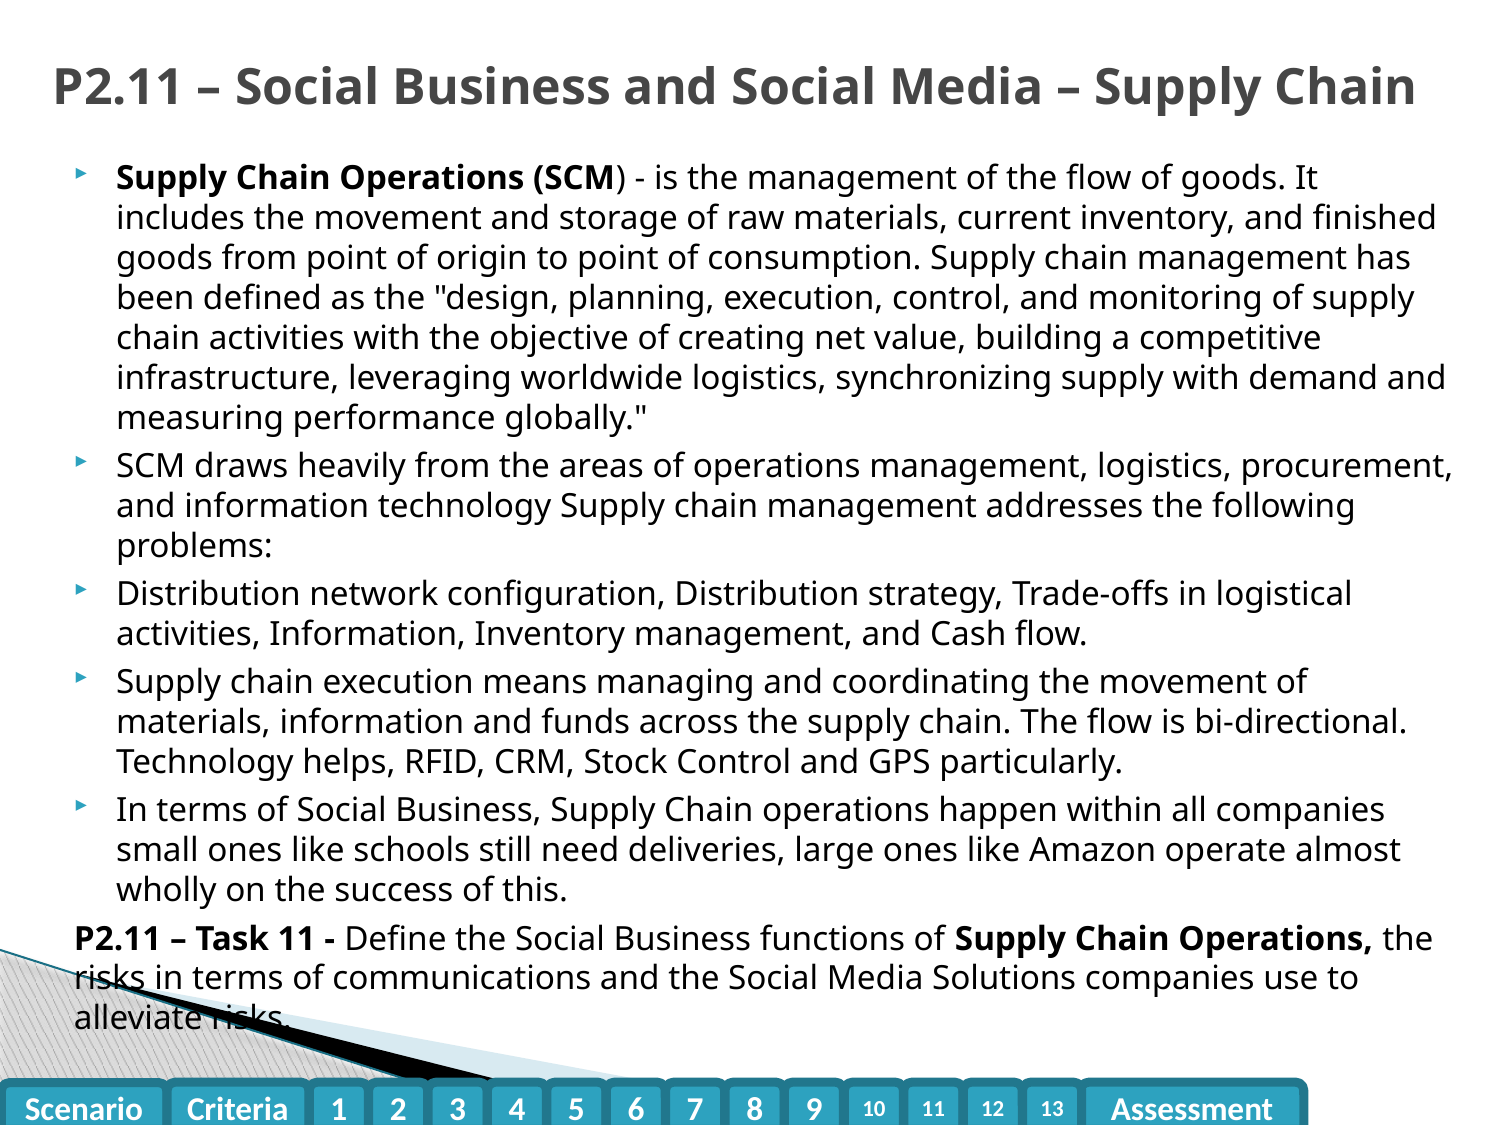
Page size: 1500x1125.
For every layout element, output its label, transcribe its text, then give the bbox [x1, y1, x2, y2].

title P2.11 – Social Business and Social Media – Supply Chain [37, 19, 1471, 149]
list Supply Chain Operations (SCM) - is the management of the flow of goods. It includes the movement and storage of raw materials, current inventory, and finished goods from point of origin to point of consumption. Supply chain management has been defined as the "design, planning, execution, control, and monitoring of supply chain activities with the objective of creating net value, building a competitive infrastructure, leveraging worldwide logistics, synchronizing supply with demand and measuring performance globally." SCM draws heavily from the areas of operations management, logistics, procurement, and information technology Supply chain management addresses the following problems: Distribution network configuration, Distribution strategy, Trade-offs in logistical activities, Information, Inventory management, and Cash flow. Supply chain execution means managing and coordinating the movement of materials, information and funds across the supply chain. The flow is bi-directional. Technology helps, RFID, CRM, Stock Control and GPS particularly. In terms of Social Business, Supply Chain operations happen within all companies small ones like schools still need deliveries, large ones like Amazon operate almost wholly on the success of this. P2.11 – Task 11 - Define the Social Business functions of Supply Chain Operations, the risks in terms of communications and the Social Media Solutions companies use to alleviate risks. [41, 149, 1471, 1000]
